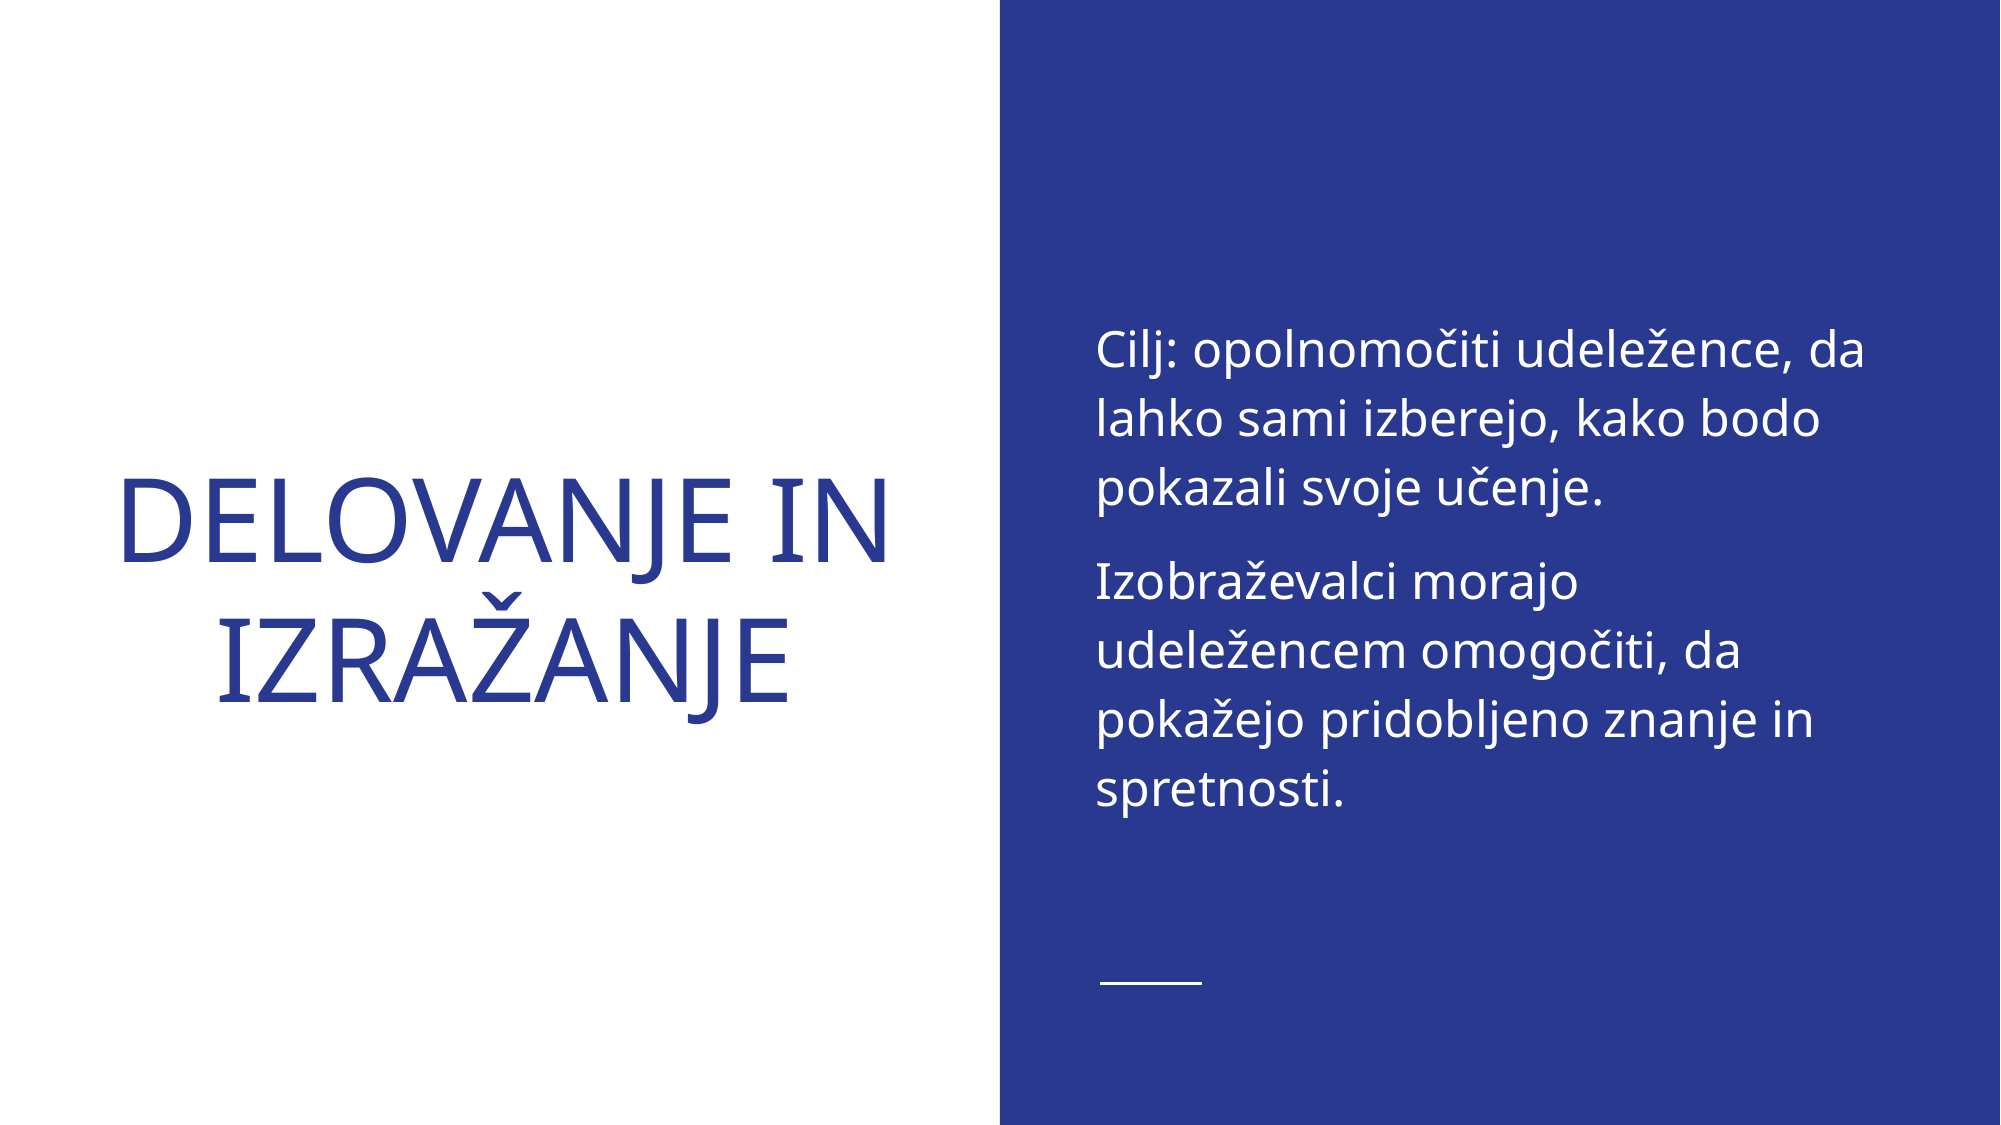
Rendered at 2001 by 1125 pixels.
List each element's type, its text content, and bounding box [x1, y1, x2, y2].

list Cilj: opolnomočiti udeležence, da lahko sami izberejo, kako bodo pokazali svoje učenje. Izobraževalci morajo udeležencem omogočiti, da pokažejo pridobljeno znanje in spretnosti. [1080, 158, 1920, 967]
title DELOVANJE IN IZRAŽANJE [62, 391, 948, 734]
